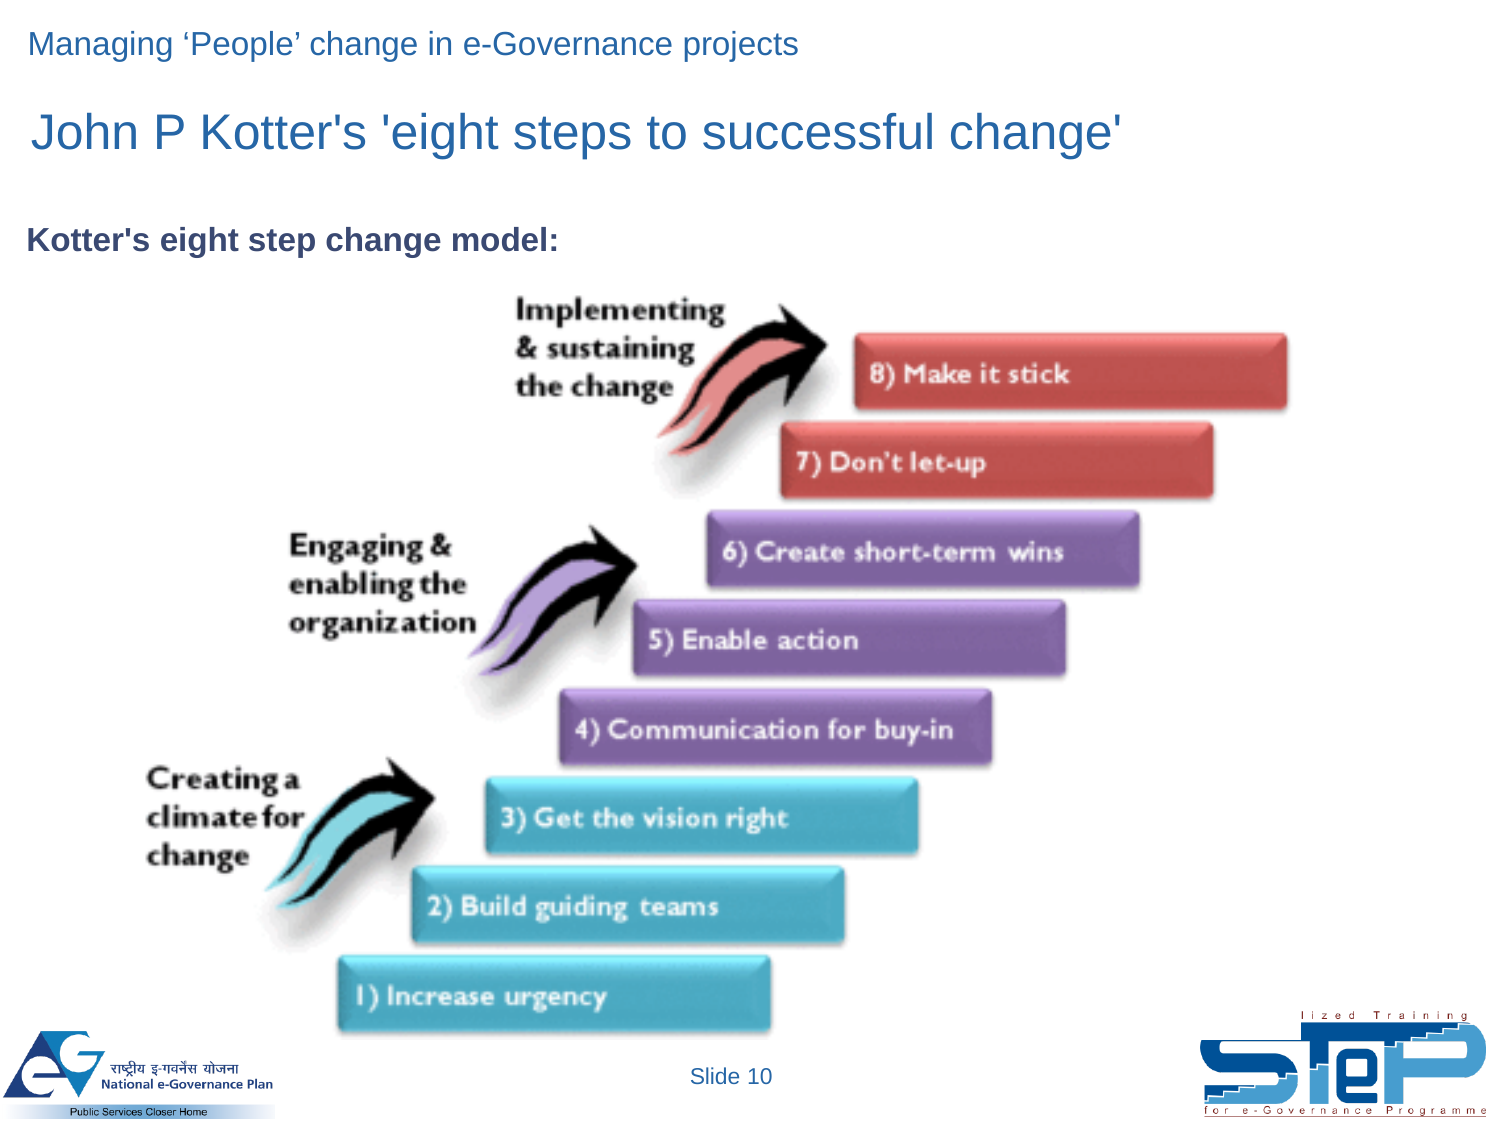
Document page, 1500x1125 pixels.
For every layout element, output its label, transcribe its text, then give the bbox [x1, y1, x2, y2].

picture [2, 280, 1486, 1119]
text_box Kotter's eight step change model: [11, 210, 1043, 266]
title John P Kotter's 'eight steps to successful change' [30, 99, 1476, 235]
text_box Managing ‘People’ change in e-Governance projects [27, 28, 854, 62]
